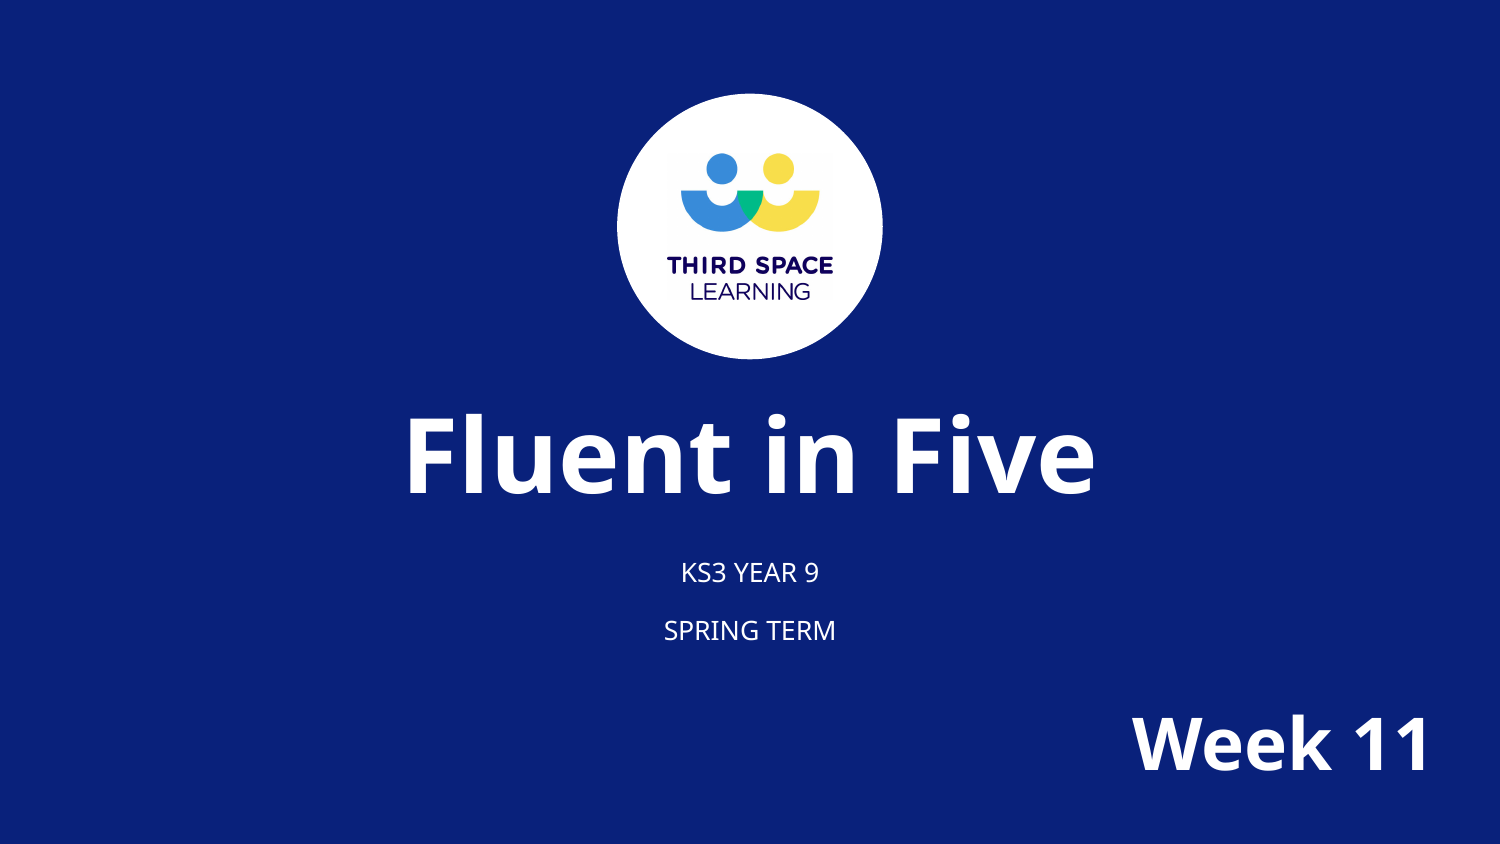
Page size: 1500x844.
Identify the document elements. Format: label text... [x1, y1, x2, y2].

text_box Week 11 [332, 682, 1451, 800]
picture [667, 153, 833, 300]
